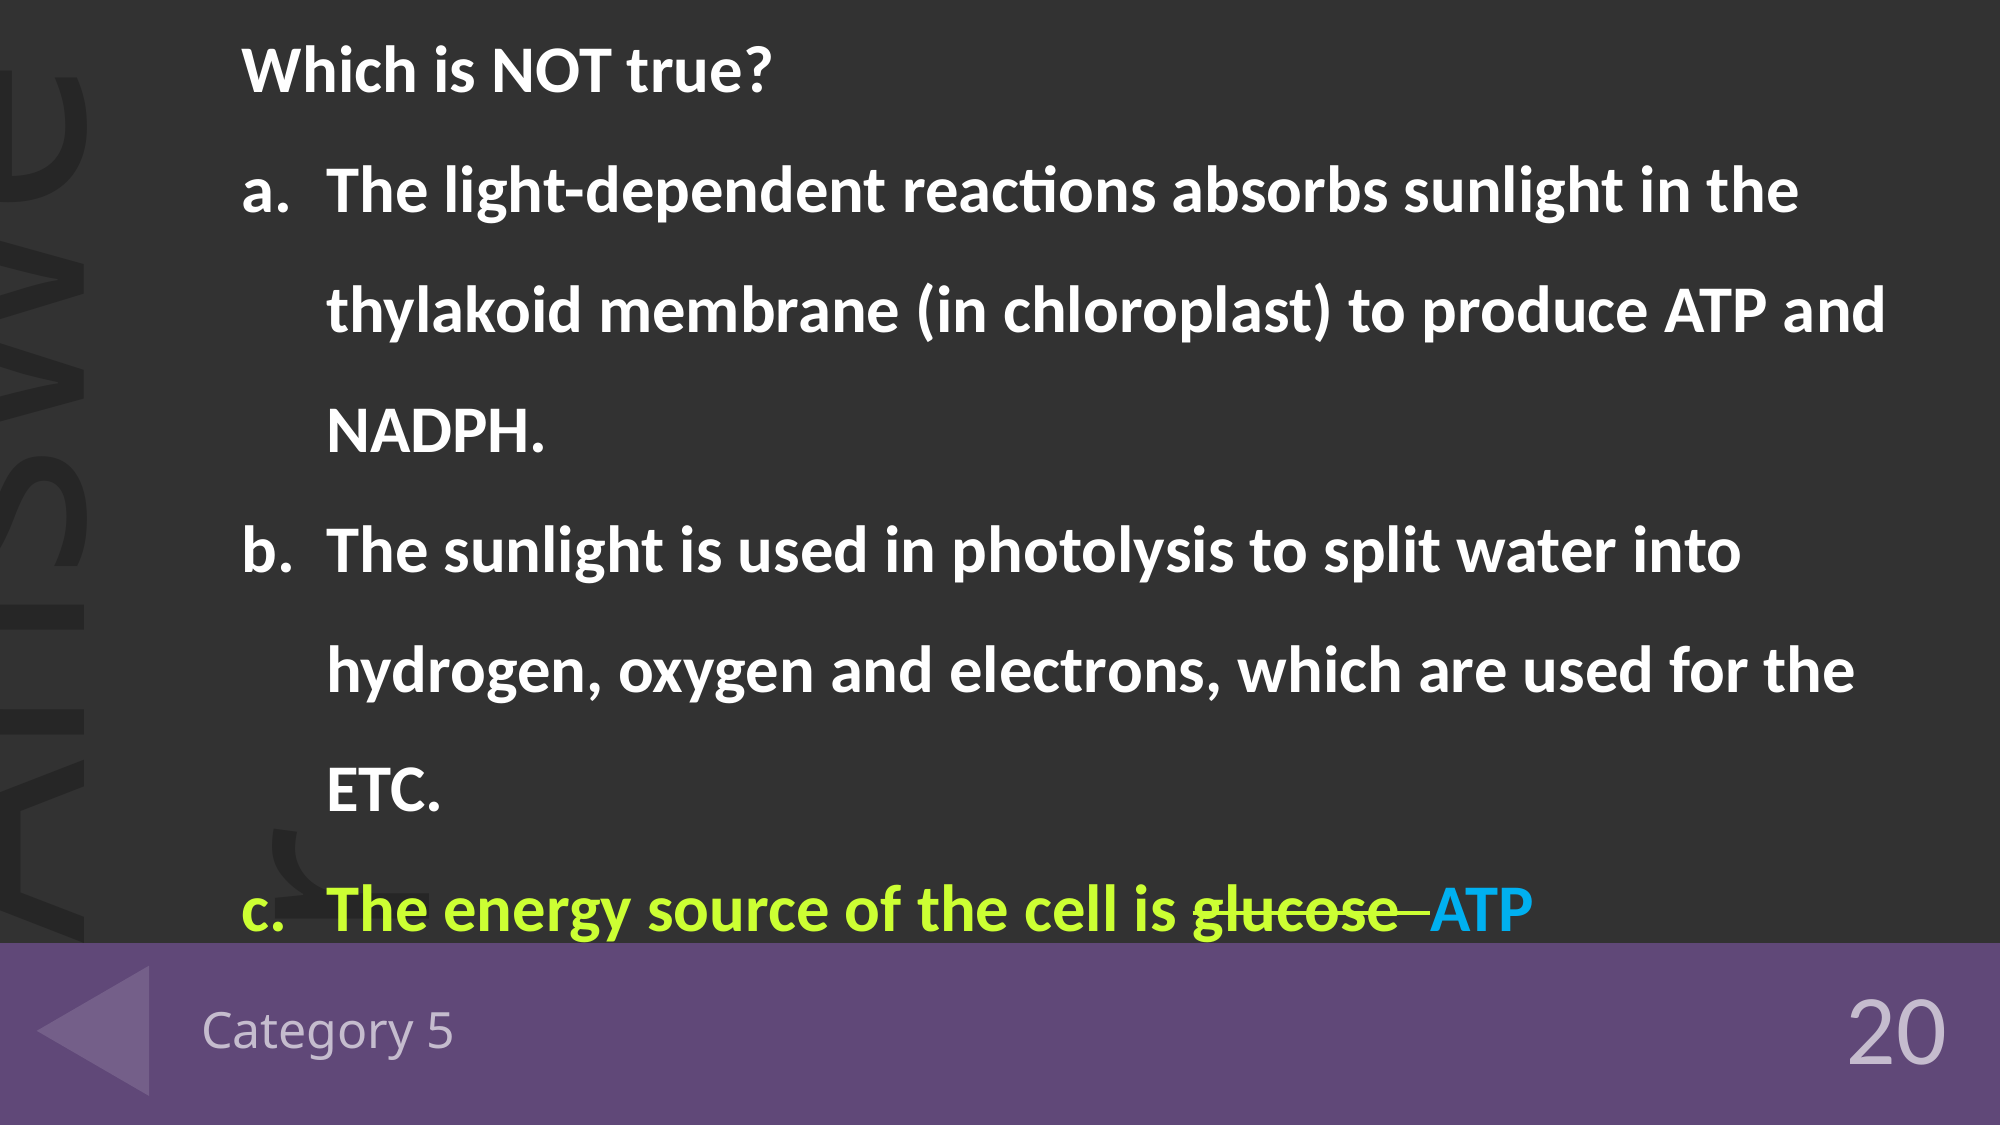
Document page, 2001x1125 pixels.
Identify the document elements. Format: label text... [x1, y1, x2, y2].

list 20 [1494, 967, 1963, 1097]
list Which is NOT true? The light-dependent reactions absorbs sunlight in the thylakoid membrane (in chloroplast) to produce ATP and NADPH. The sunlight is used in photolysis to split water into hydrogen, oxygen and electrons, which are used for the ETC. The energy source of the cell is glucose ATP [226, 169, 2000, 762]
title Category 5 [185, 967, 1494, 1097]
